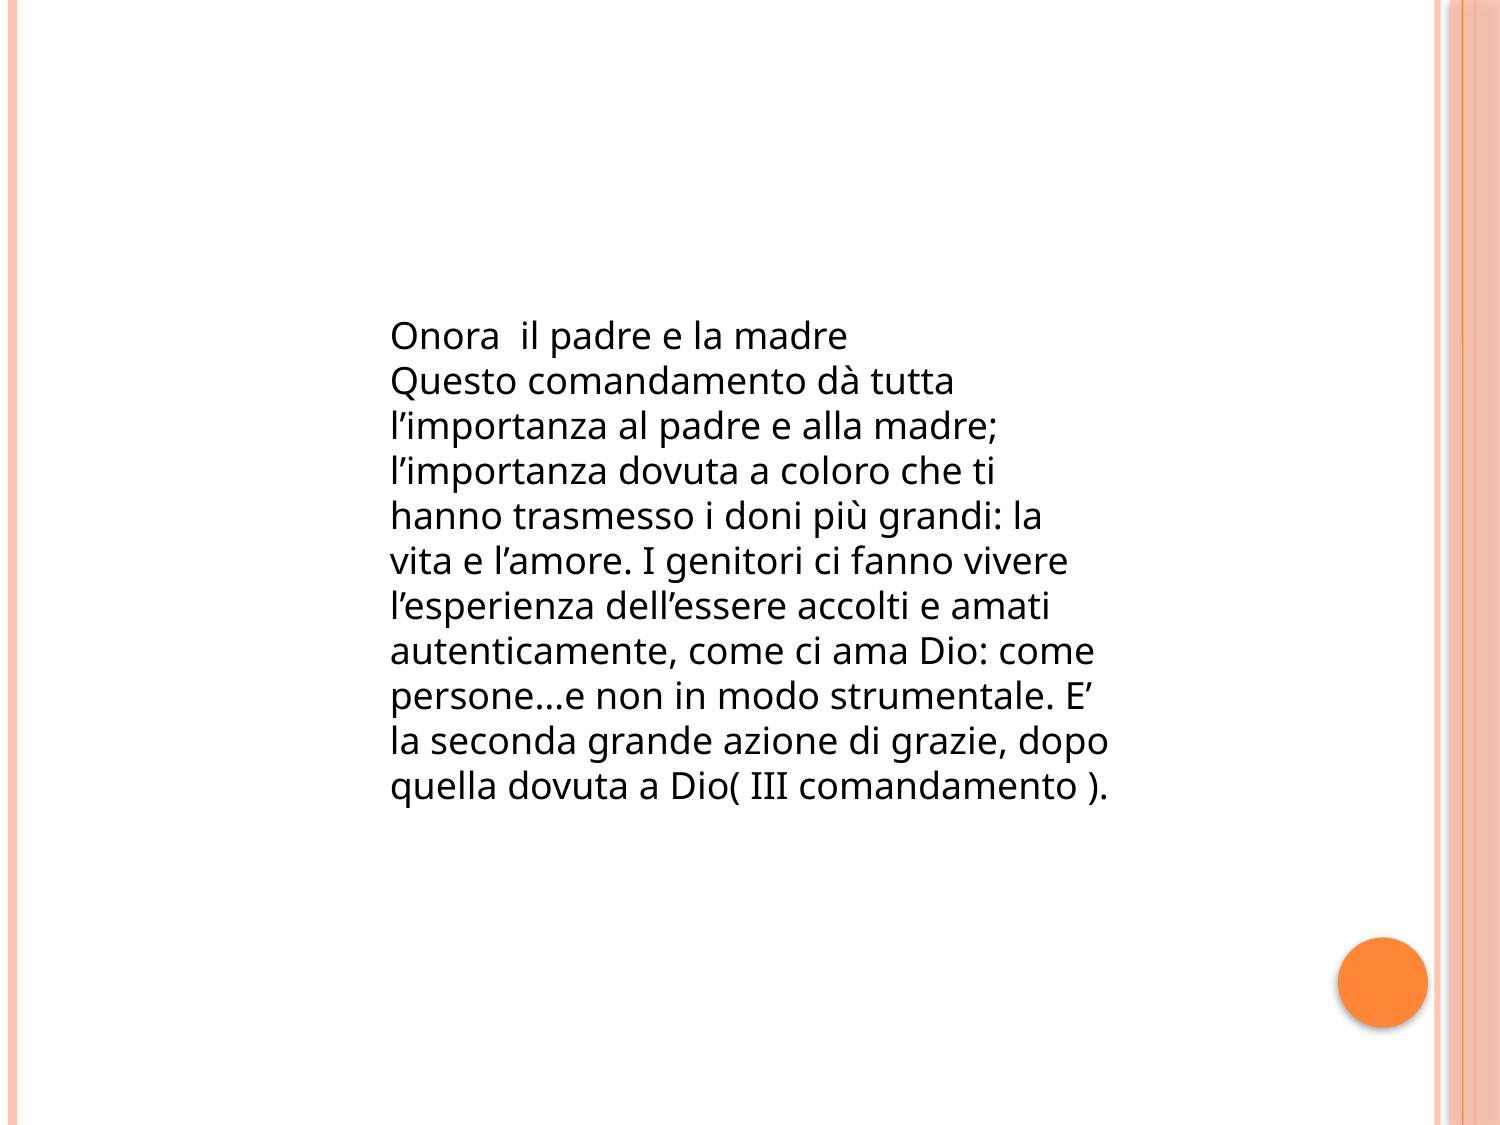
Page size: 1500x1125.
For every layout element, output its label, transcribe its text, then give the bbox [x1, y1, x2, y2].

text_box Onora il padre e la madre Questo comandamento dà tutta l’importanza al padre e alla madre; l’importanza dovuta a coloro che ti hanno trasmesso i doni più grandi: la vita e l’amore. I genitori ci fanno vivere l’esperienza dell’essere accolti e amati autenticamente, come ci ama Dio: come persone…e non in modo strumentale. E’ la seconda grande azione di grazie, dopo quella dovuta a Dio( III comandamento ). [374, 304, 1125, 815]
